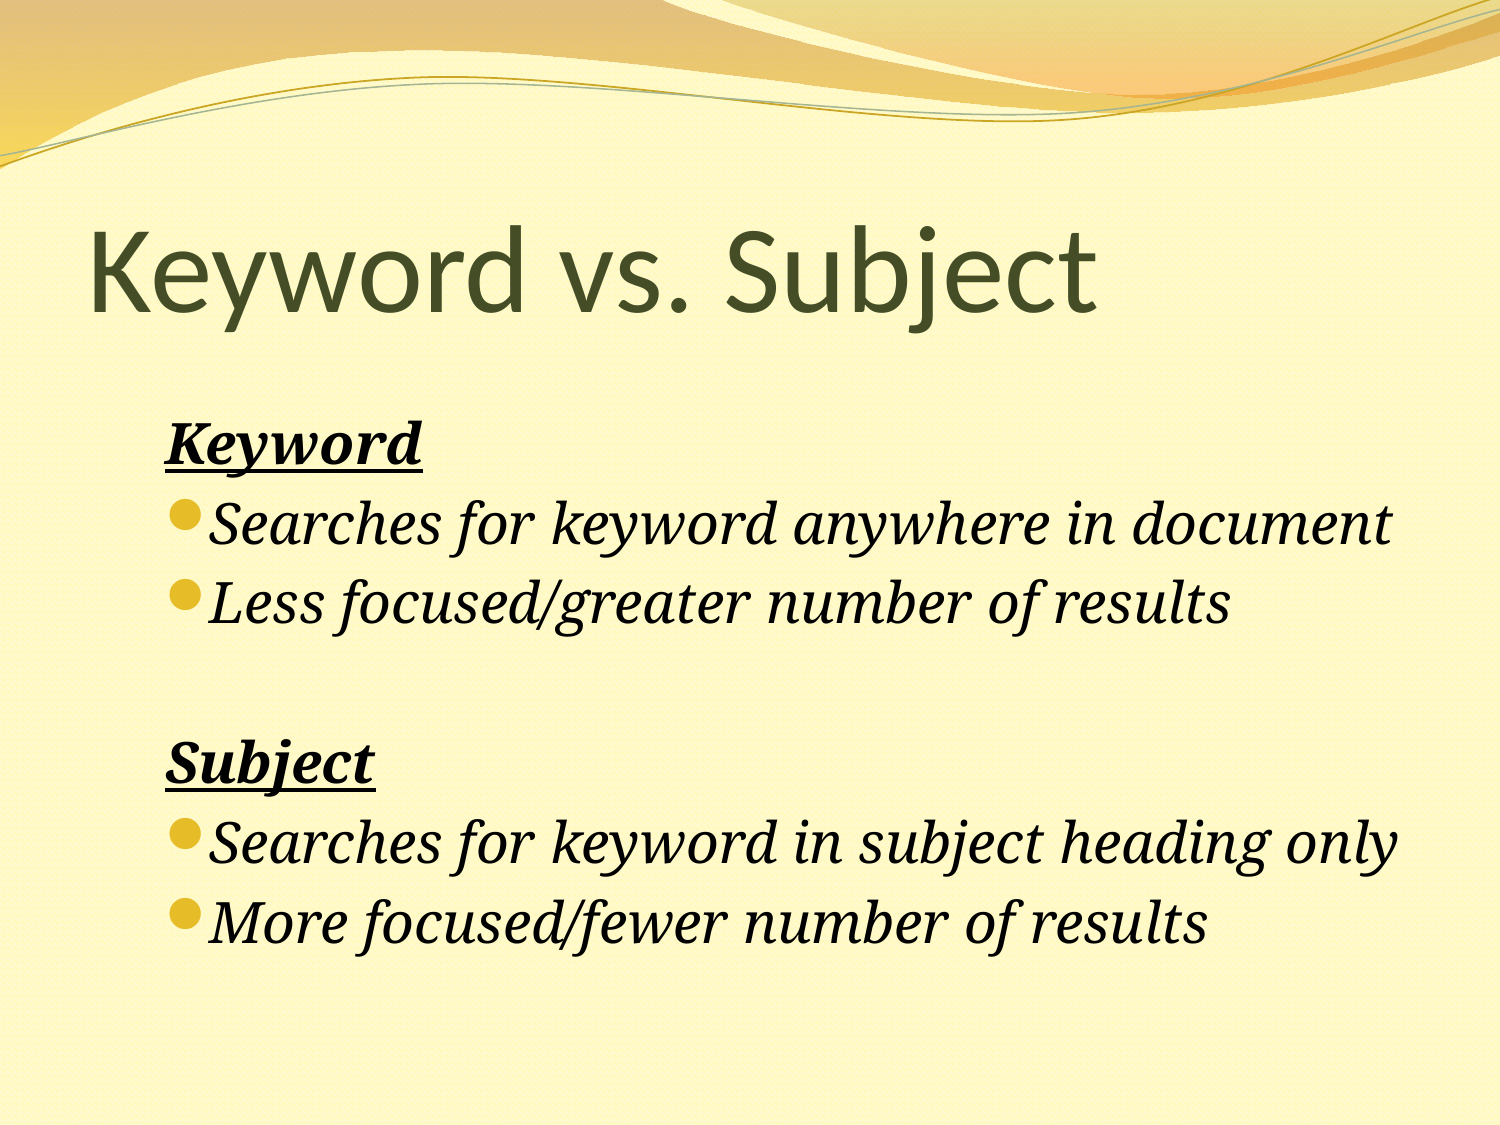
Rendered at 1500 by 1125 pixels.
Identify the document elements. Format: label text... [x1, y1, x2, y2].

list Keyword Searches for keyword anywhere in document Less focused/greater number of results Subject Searches for keyword in subject heading only More focused/fewer number of results [149, 399, 1426, 1051]
title Keyword vs. Subject [87, 149, 1438, 338]
